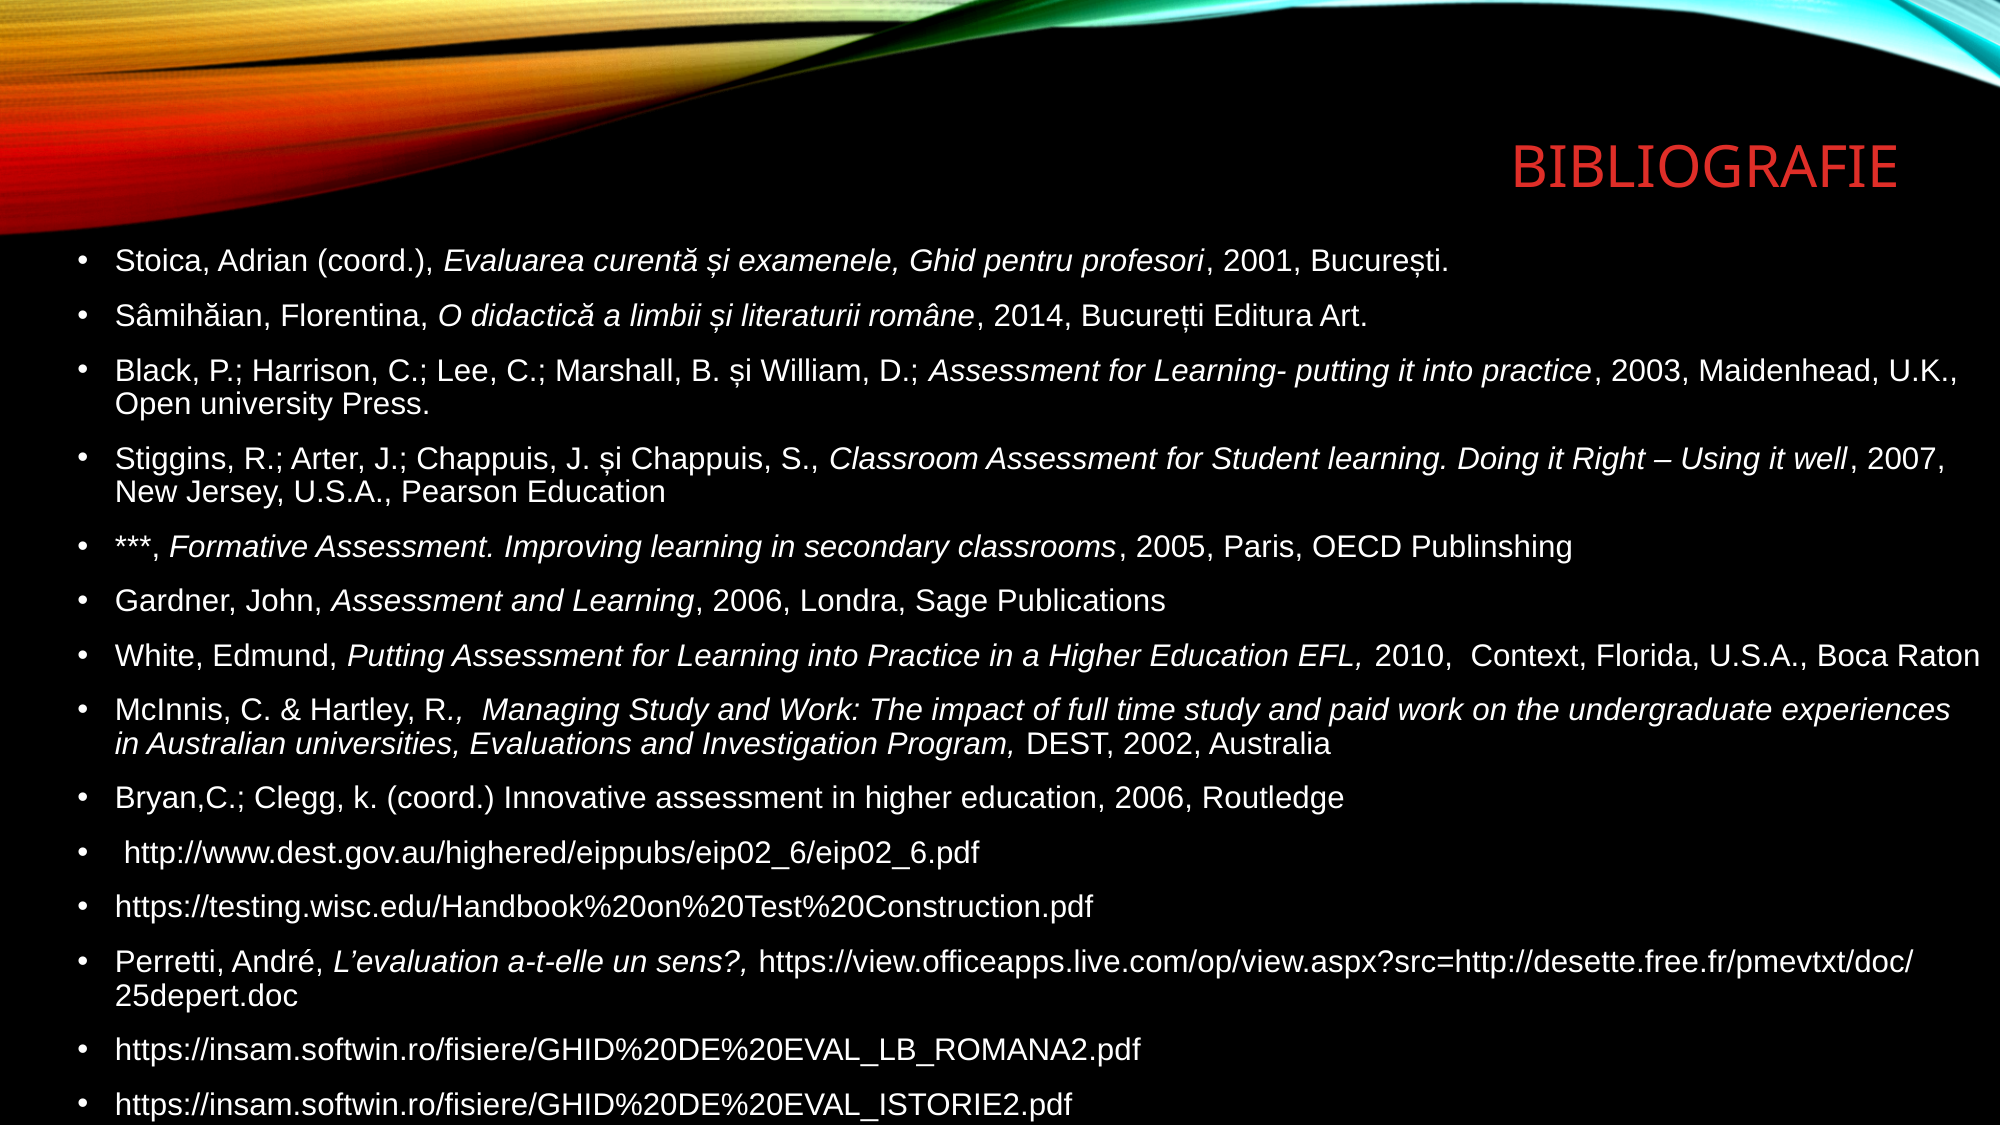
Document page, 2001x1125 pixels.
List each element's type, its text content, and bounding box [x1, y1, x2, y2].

title BIBLIOGRafie [1118, 129, 1916, 237]
list Stoica, Adrian (coord.), Evaluarea curentă și examenele, Ghid pentru profesori, 2001, București. Sâmihăian, Florentina, O didactică a limbii și literaturii române, 2014, Bucurețti Editura Art. Black, P.; Harrison, C.; Lee, C.; Marshall, B. și William, D.; Assessment for Learning- putting it into practice, 2003, Maidenhead, U.K., Open university Press. Stiggins, R.; Arter, J.; Chappuis, J. și Chappuis, S., Classroom Assessment for Student learning. Doing it Right – Using it well, 2007, New Jersey, U.S.A., Pearson Education ***, Formative Assessment. Improving learning in secondary classrooms, 2005, Paris, OECD Publinshing Gardner, John, Assessment and Learning, 2006, Londra, Sage Publications White, Edmund, Putting Assessment for Learning into Practice in a Higher Education EFL, 2010, Context, Florida, U.S.A., Boca Raton McInnis, C. & Hartley, R., Managing Study and Work: The impact of full time study and paid work on the undergraduate experiences in Australian universities, Evaluations and Investigation Program, DEST, 2002, Australia Bryan,C.; Clegg, k. (coord.) Innovative assessment in higher education, 2006, Routledge http://www.dest.gov.au/highered/eippubs/eip02_6/eip02_6.pdf https://testing.wisc.edu/Handbook%20on%20Test%20Construction.pdf Perretti, André, L’evaluation a-t-elle un sens?, https://view.officeapps.live.com/op/view.aspx?src=http://desette.free.fr/pmevtxt/doc/25depert.doc https://insam.softwin.ro/fisiere/GHID%20DE%20EVAL_LB_ROMANA2.pdf https://insam.softwin.ro/fisiere/GHID%20DE%20EVAL_ISTORIE2.pdf [62, 237, 2000, 1125]
picture [0, 0, 2000, 237]
